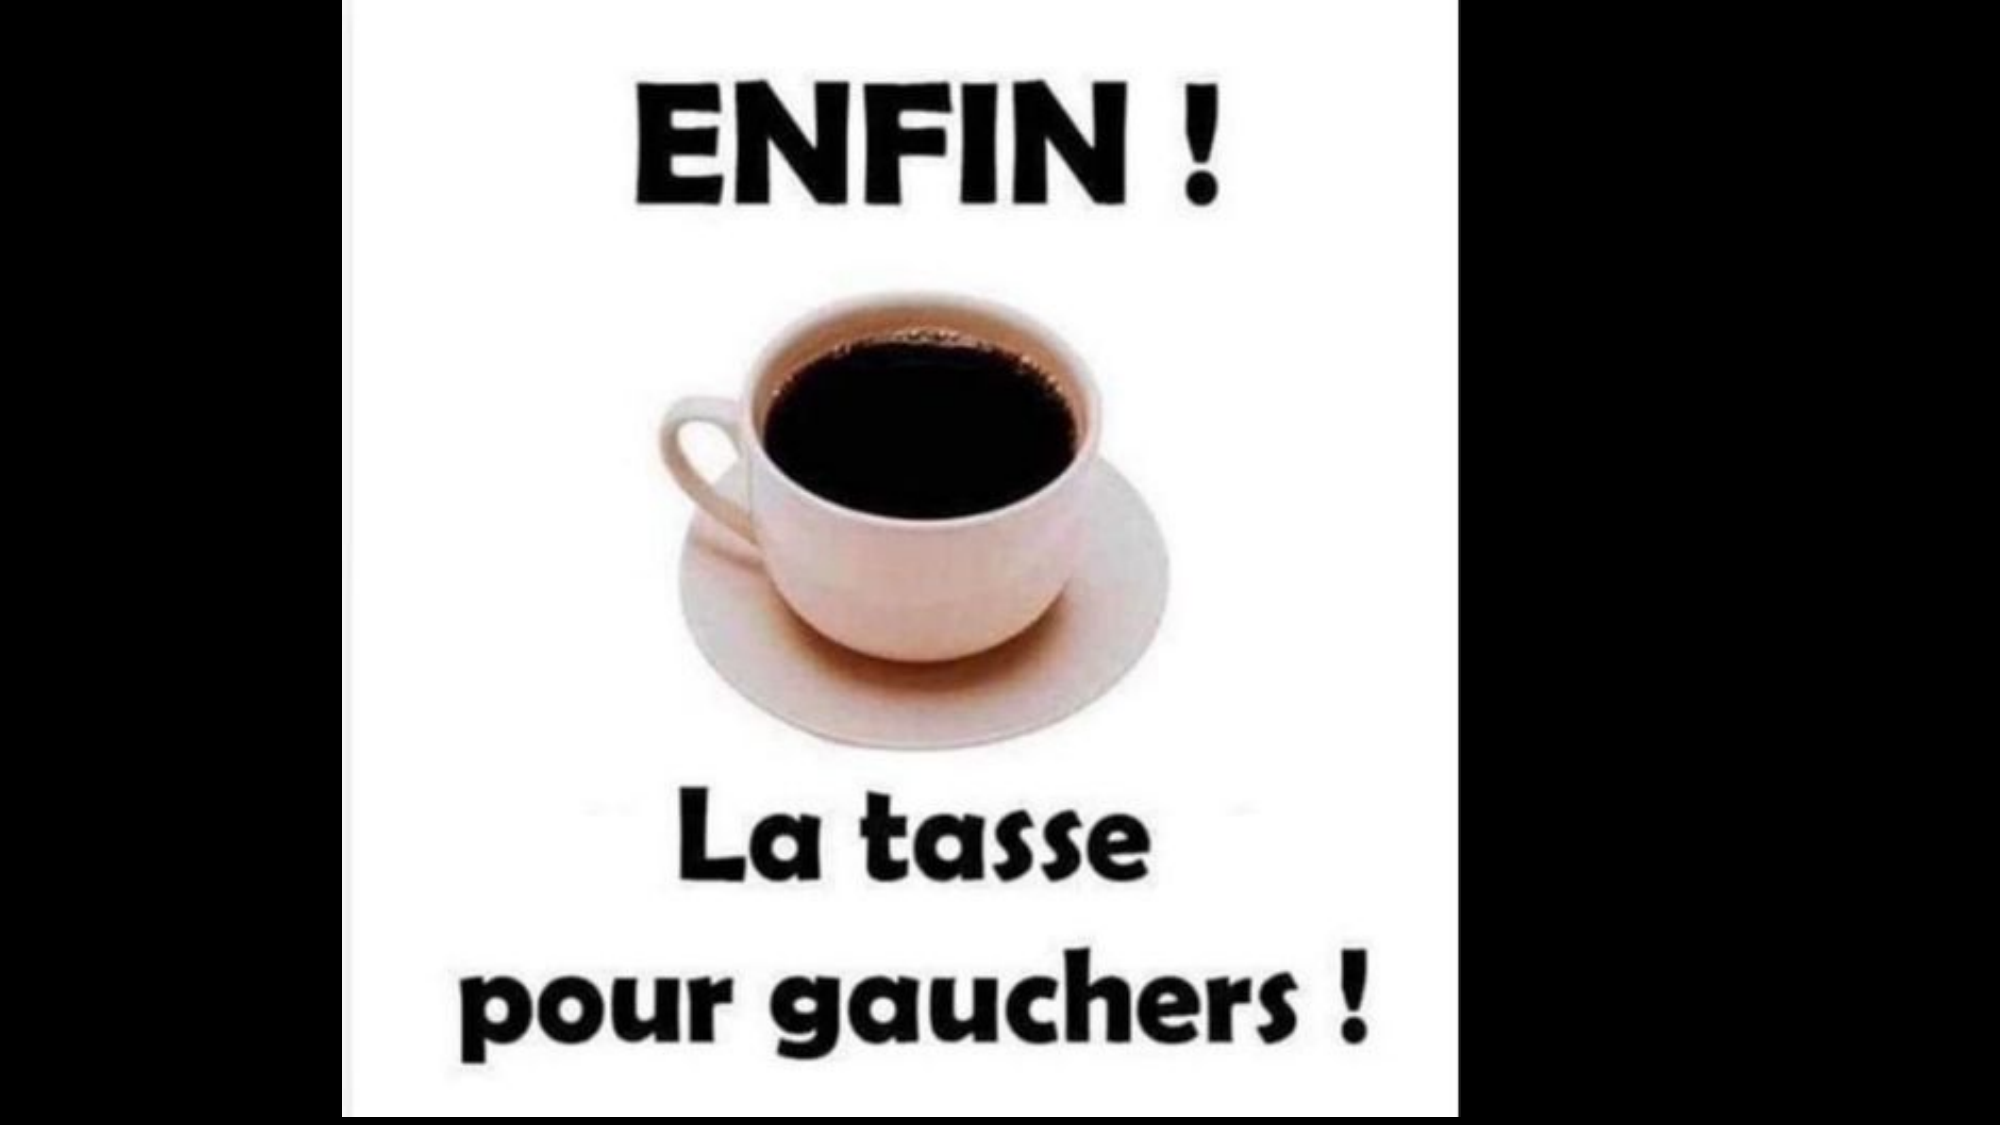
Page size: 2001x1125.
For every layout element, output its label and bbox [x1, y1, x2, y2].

list [342, 0, 1461, 1117]
